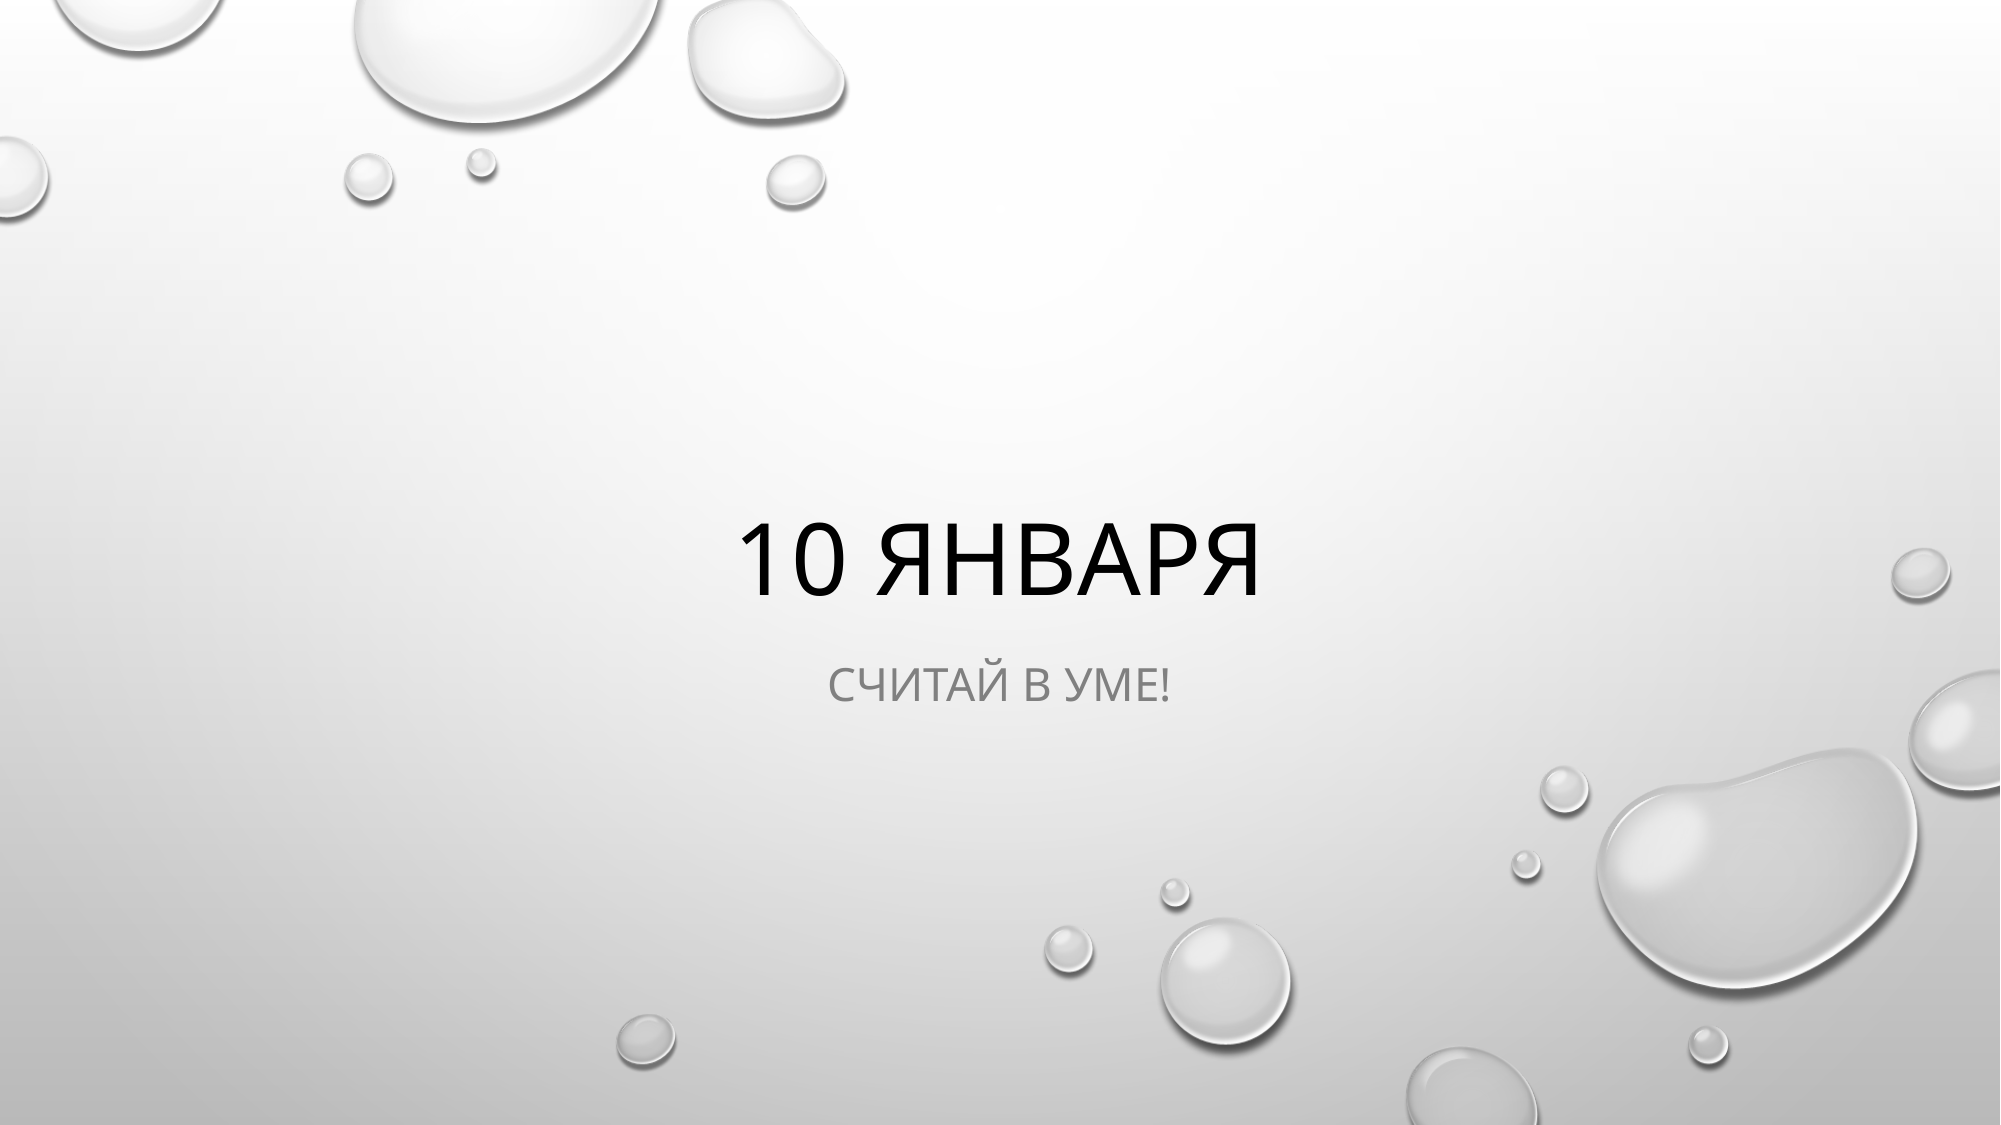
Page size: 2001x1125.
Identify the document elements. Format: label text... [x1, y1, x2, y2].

subtitle Считай в уме! [287, 637, 1713, 863]
title 10 января [287, 213, 1713, 625]
picture [0, 0, 2000, 1125]
